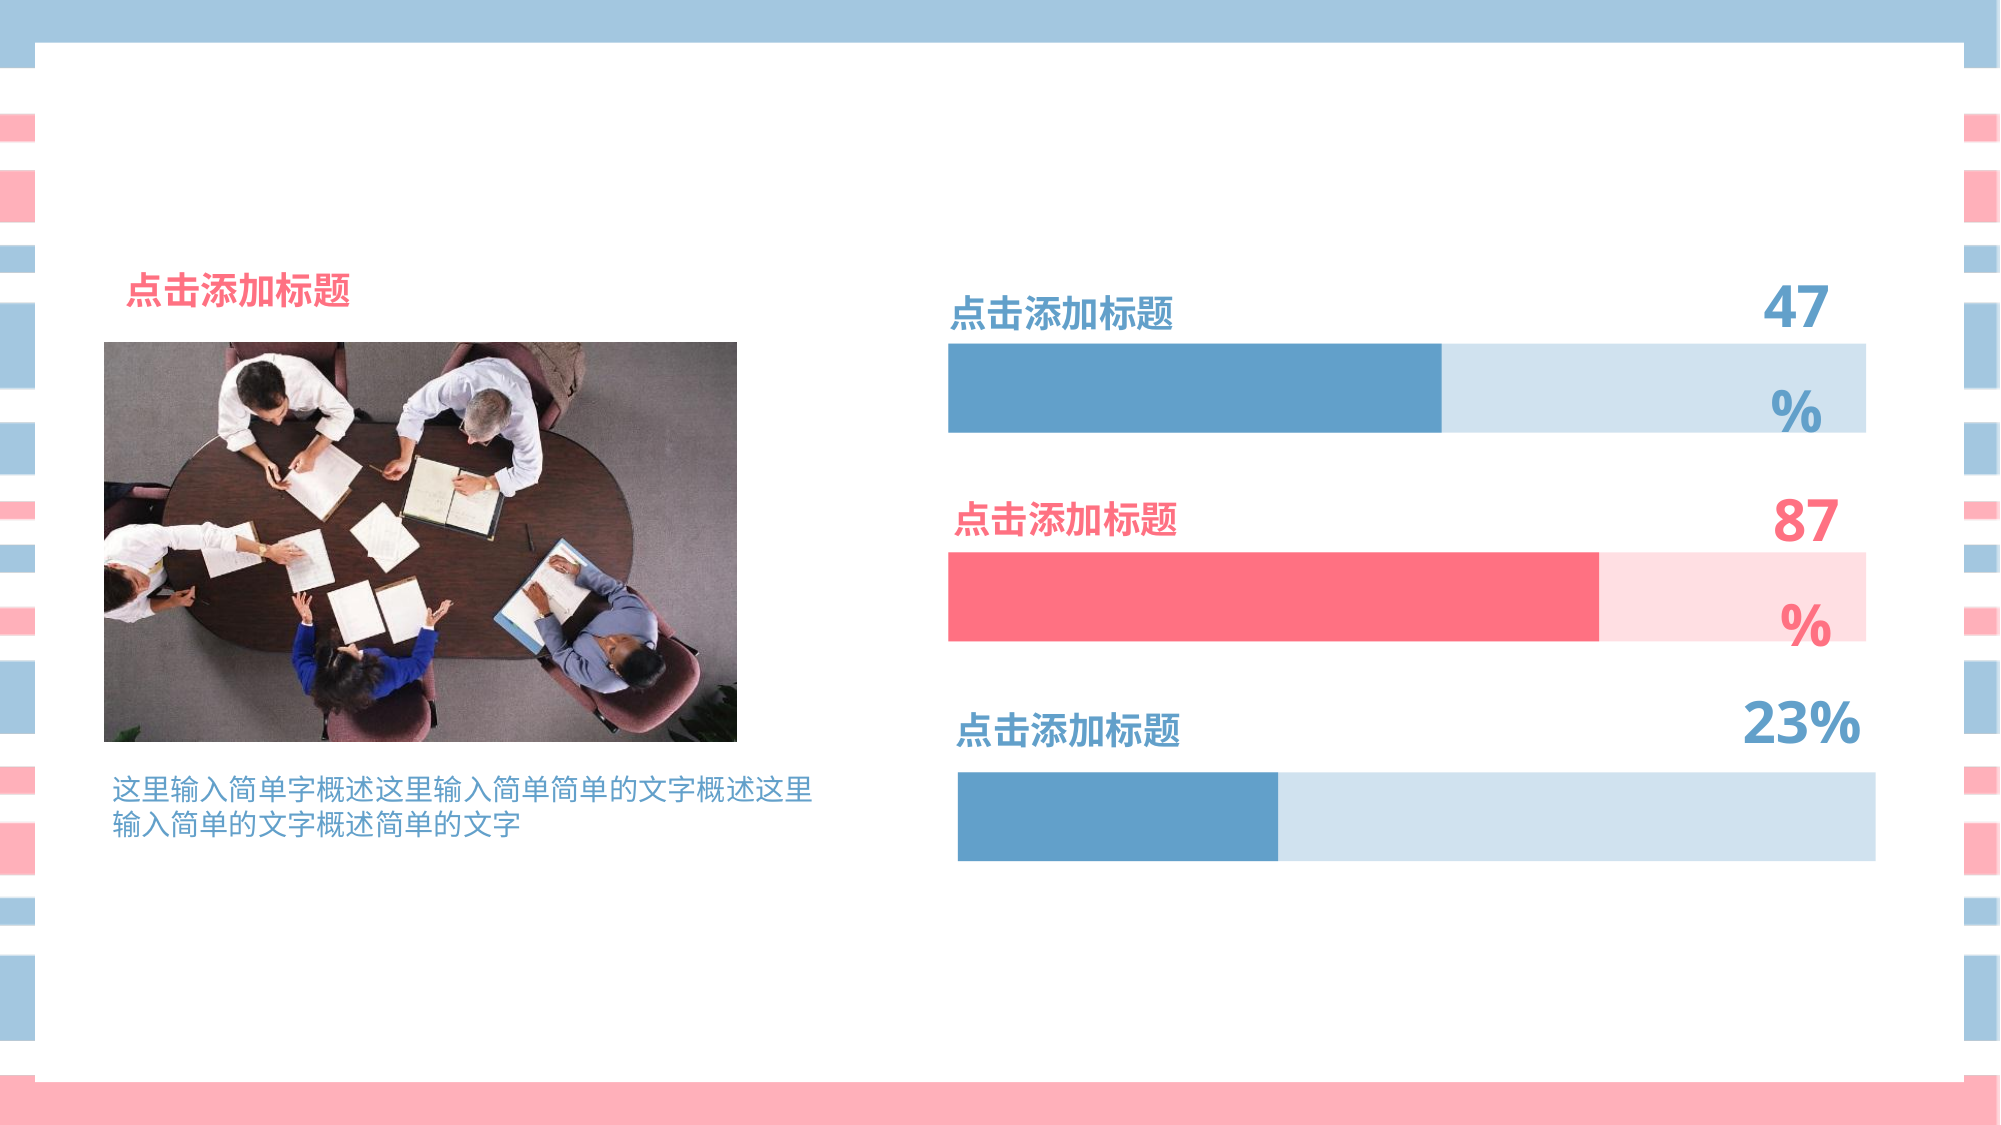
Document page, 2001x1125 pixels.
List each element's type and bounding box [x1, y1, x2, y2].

text_box [948, 343, 1867, 433]
text_box [957, 772, 1876, 862]
text_box [948, 552, 1867, 642]
picture [0, 0, 2000, 1125]
